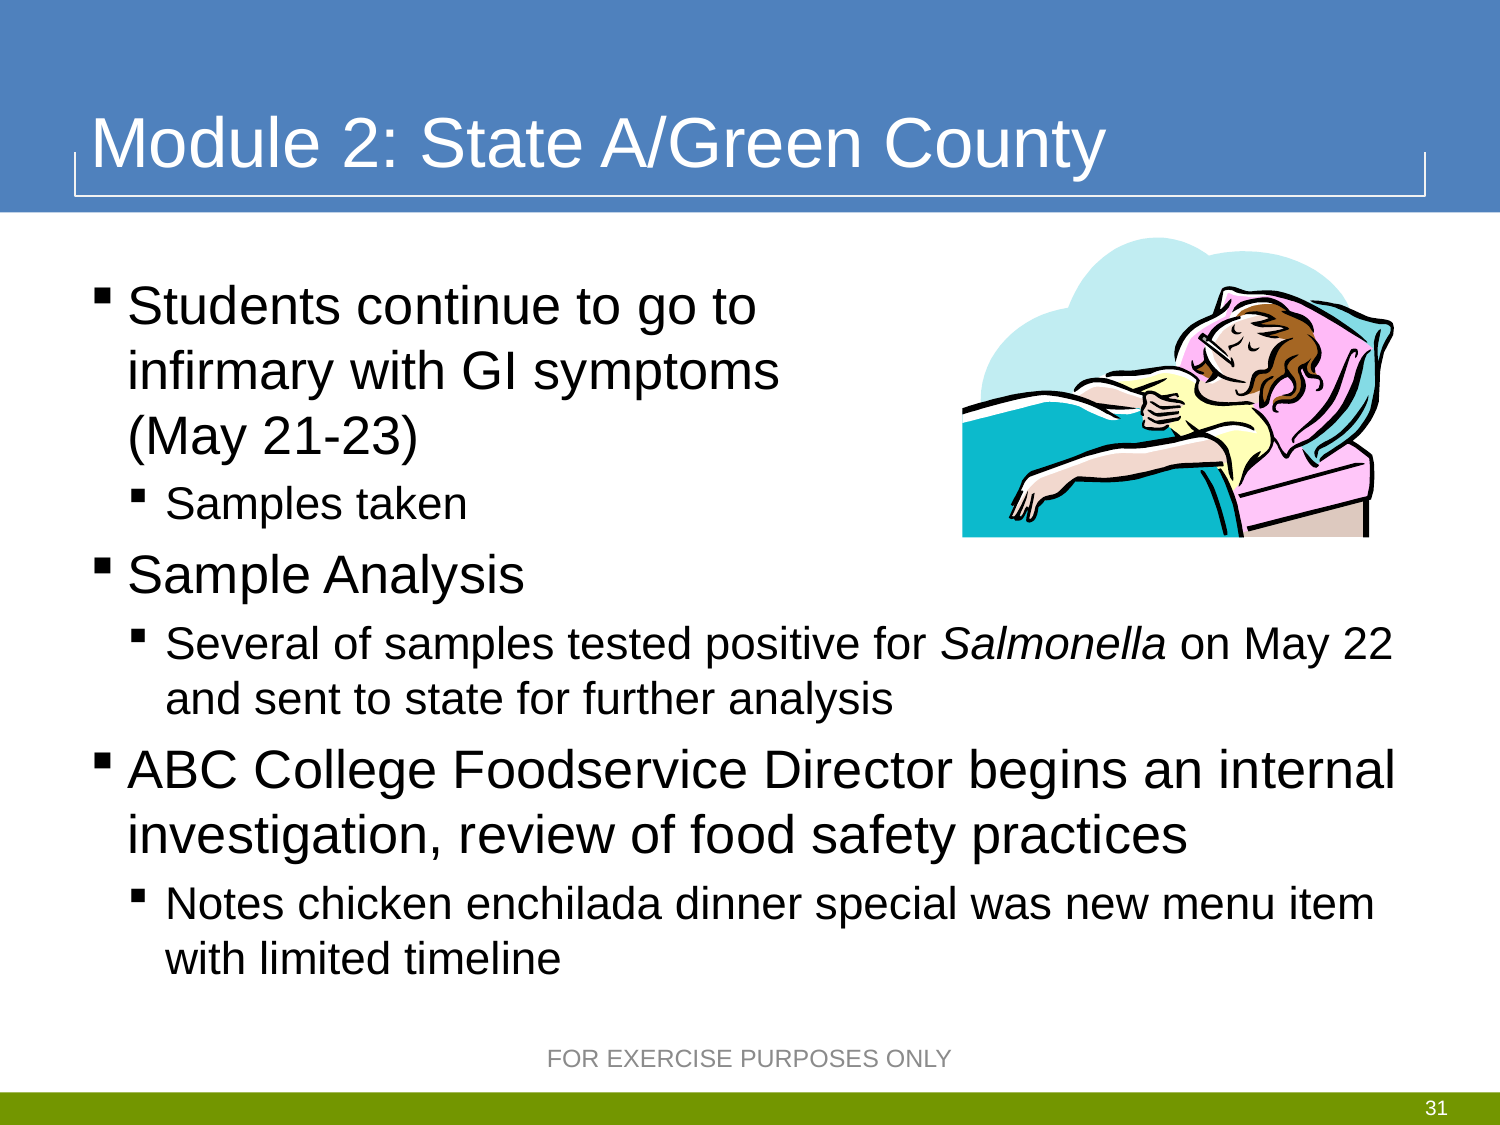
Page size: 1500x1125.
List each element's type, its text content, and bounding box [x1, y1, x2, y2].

list Students continue to go to infirmary with GI symptoms (May 21-23) Samples taken Sample Analysis Several of samples tested positive for Salmonella on May 22 and sent to state for further analysis ABC College Foodservice Director begins an internal investigation, review of food safety practices Notes chicken enchilada dinner special was new menu item with limited timeline [74, 262, 1426, 1006]
picture [962, 237, 1395, 538]
footer FOR EXERCISE PURPOSES ONLY [512, 1042, 988, 1103]
title Module 2: State A/Green County [74, 44, 1426, 233]
